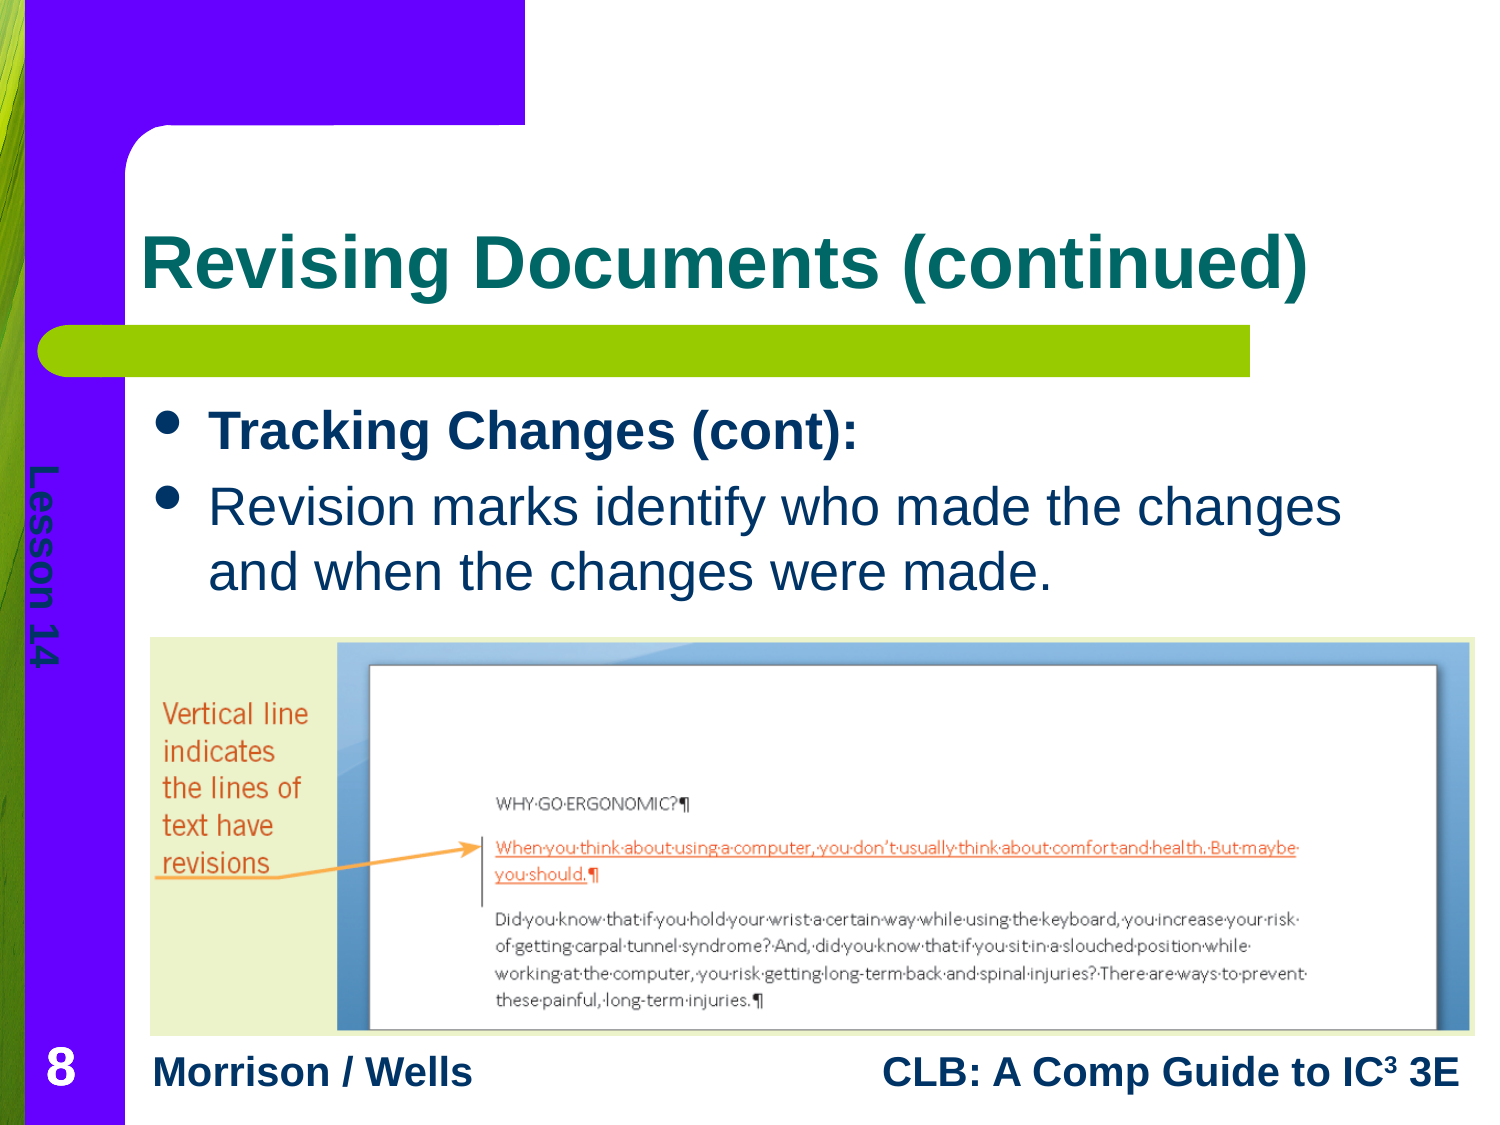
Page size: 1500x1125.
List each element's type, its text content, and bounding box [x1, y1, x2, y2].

picture [149, 637, 1476, 1036]
picture [0, 0, 25, 1125]
title Revising Documents (continued) [124, 124, 1426, 313]
text_box 8 [13, 1023, 111, 1105]
list Tracking Changes (cont): Revision marks identify who made the changes and when the changes were made. [137, 387, 1413, 1013]
